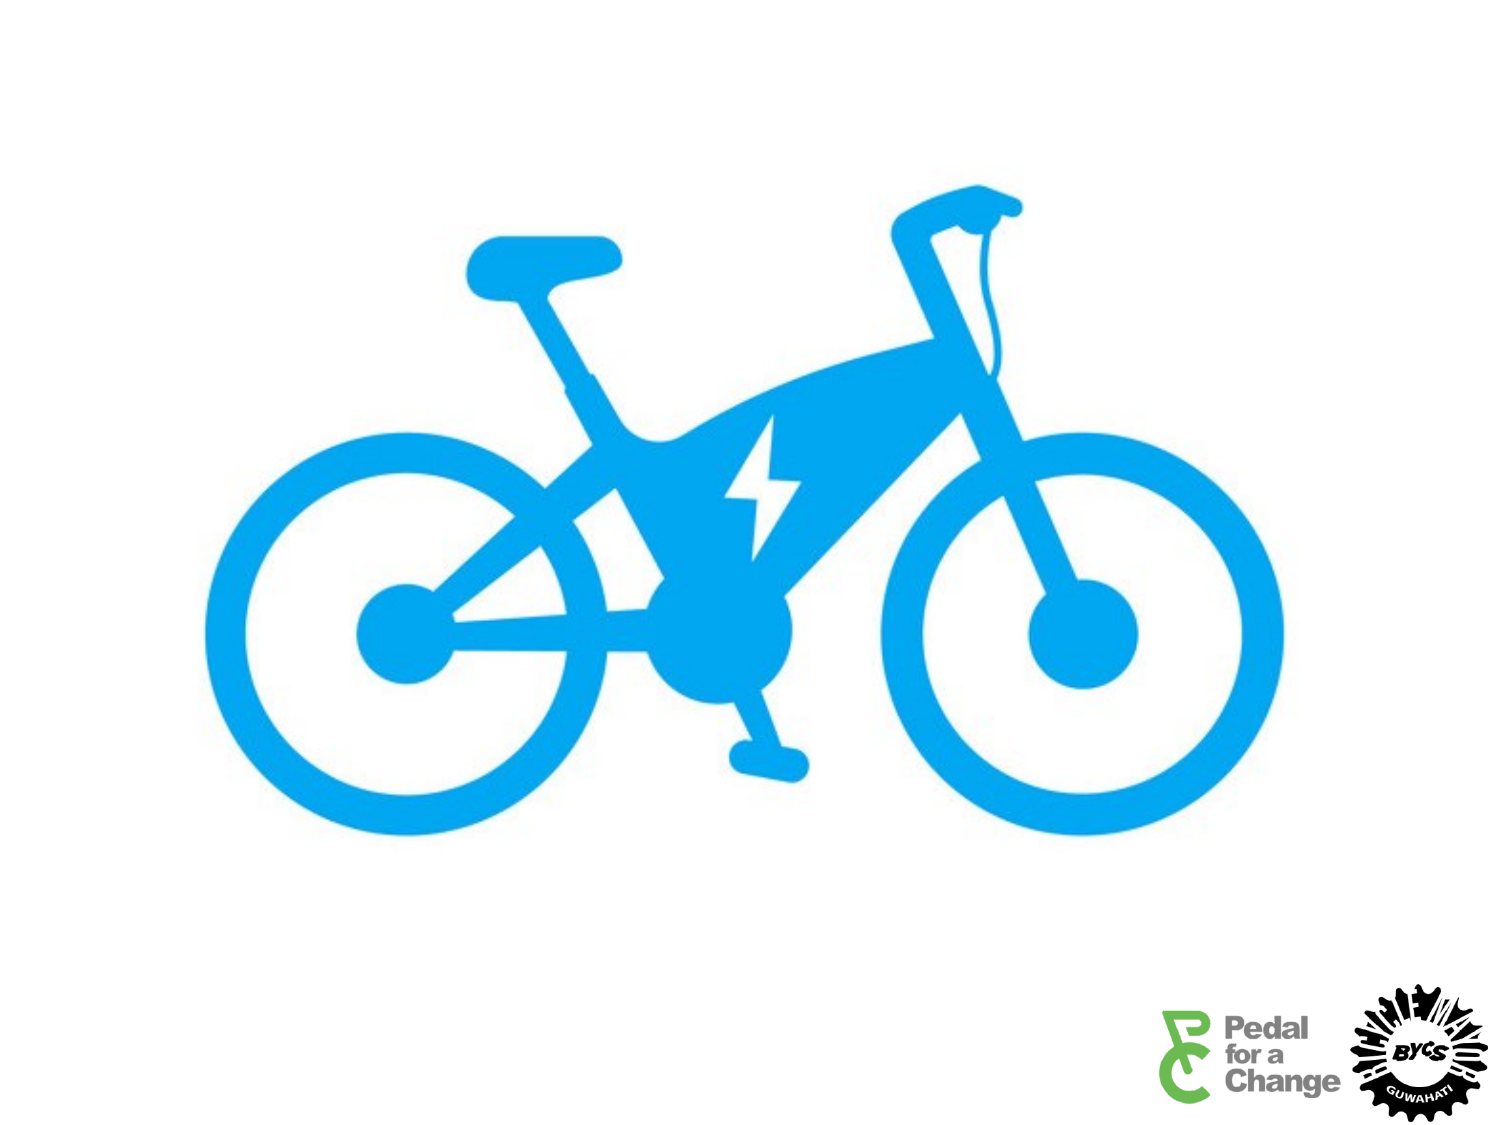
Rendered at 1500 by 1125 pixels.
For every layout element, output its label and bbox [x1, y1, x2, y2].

picture [137, 74, 1355, 951]
picture [1147, 984, 1488, 1123]
